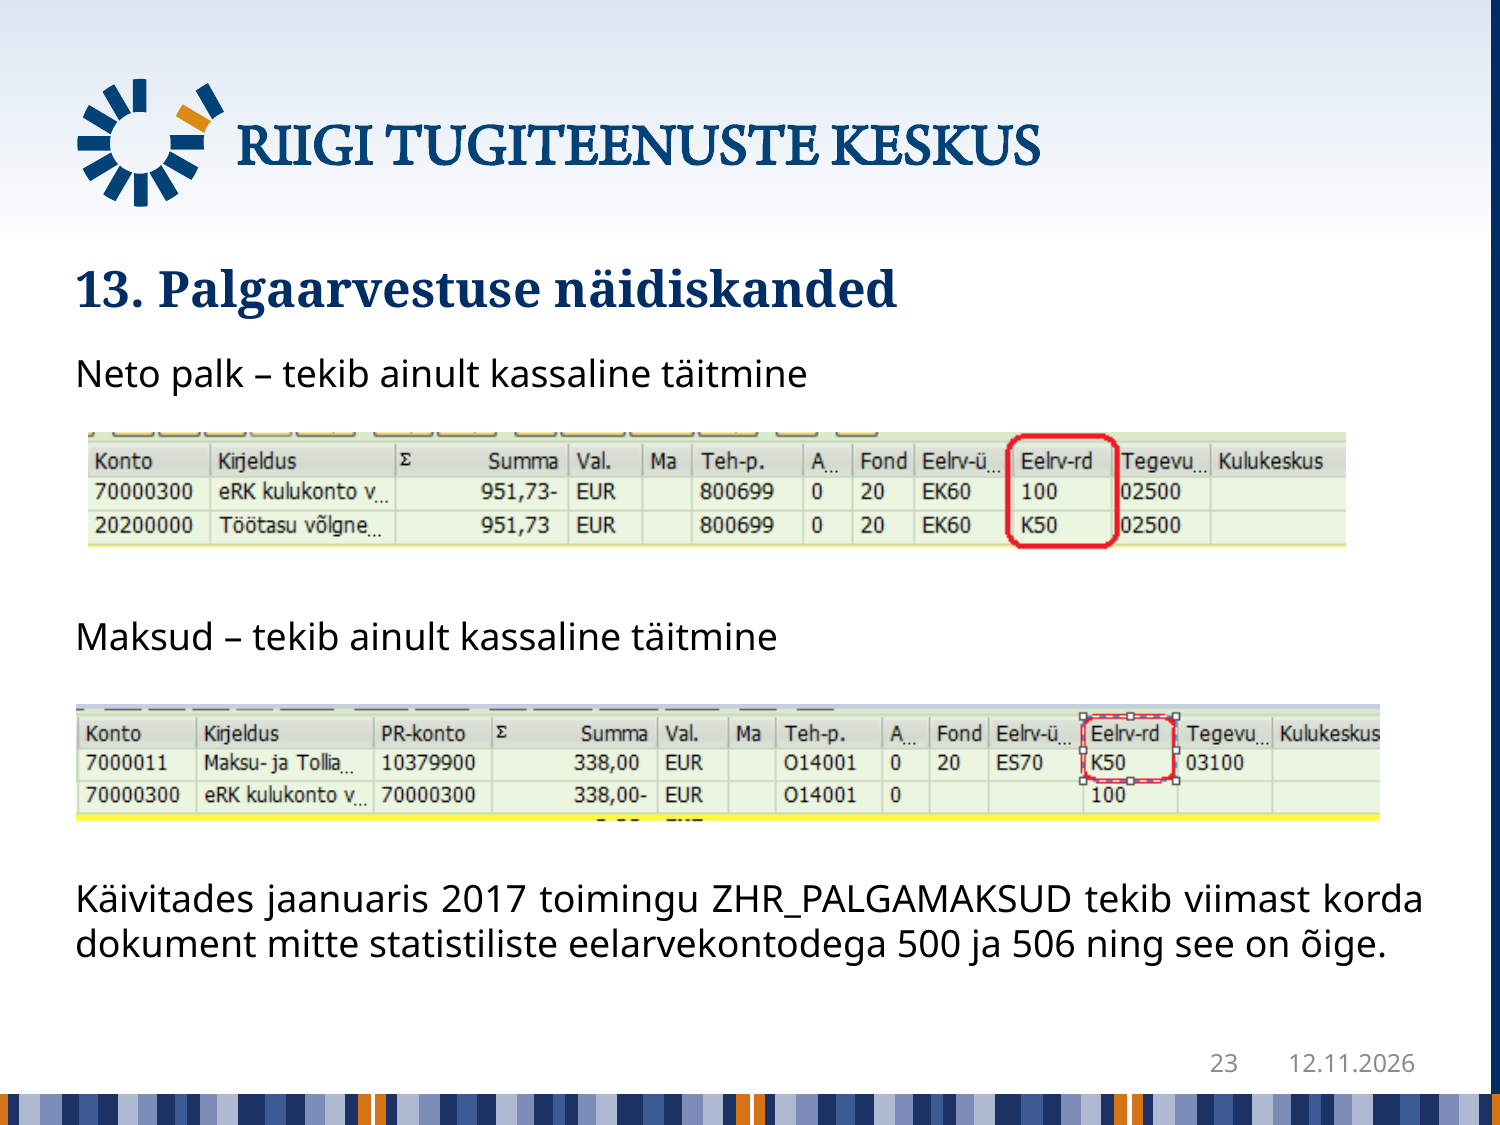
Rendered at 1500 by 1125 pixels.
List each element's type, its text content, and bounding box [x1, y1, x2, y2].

slide_number 23 [1139, 1035, 1254, 1095]
list Neto palk – tekib ainult kassaline täitmine Maksud – tekib ainult kassaline täitmine Käivitades jaanuaris 2017 toimingu ZHR_PALGAMAKSUD tekib viimast korda dokument mitte statistiliste eelarvekontodega 500 ja 506 ning see on õige. [75, 349, 1425, 1012]
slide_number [1269, 1035, 1431, 1095]
picture [76, 703, 1380, 823]
picture [88, 432, 1346, 551]
title 13. Palgaarvestuse näidiskanded [75, 257, 1425, 327]
